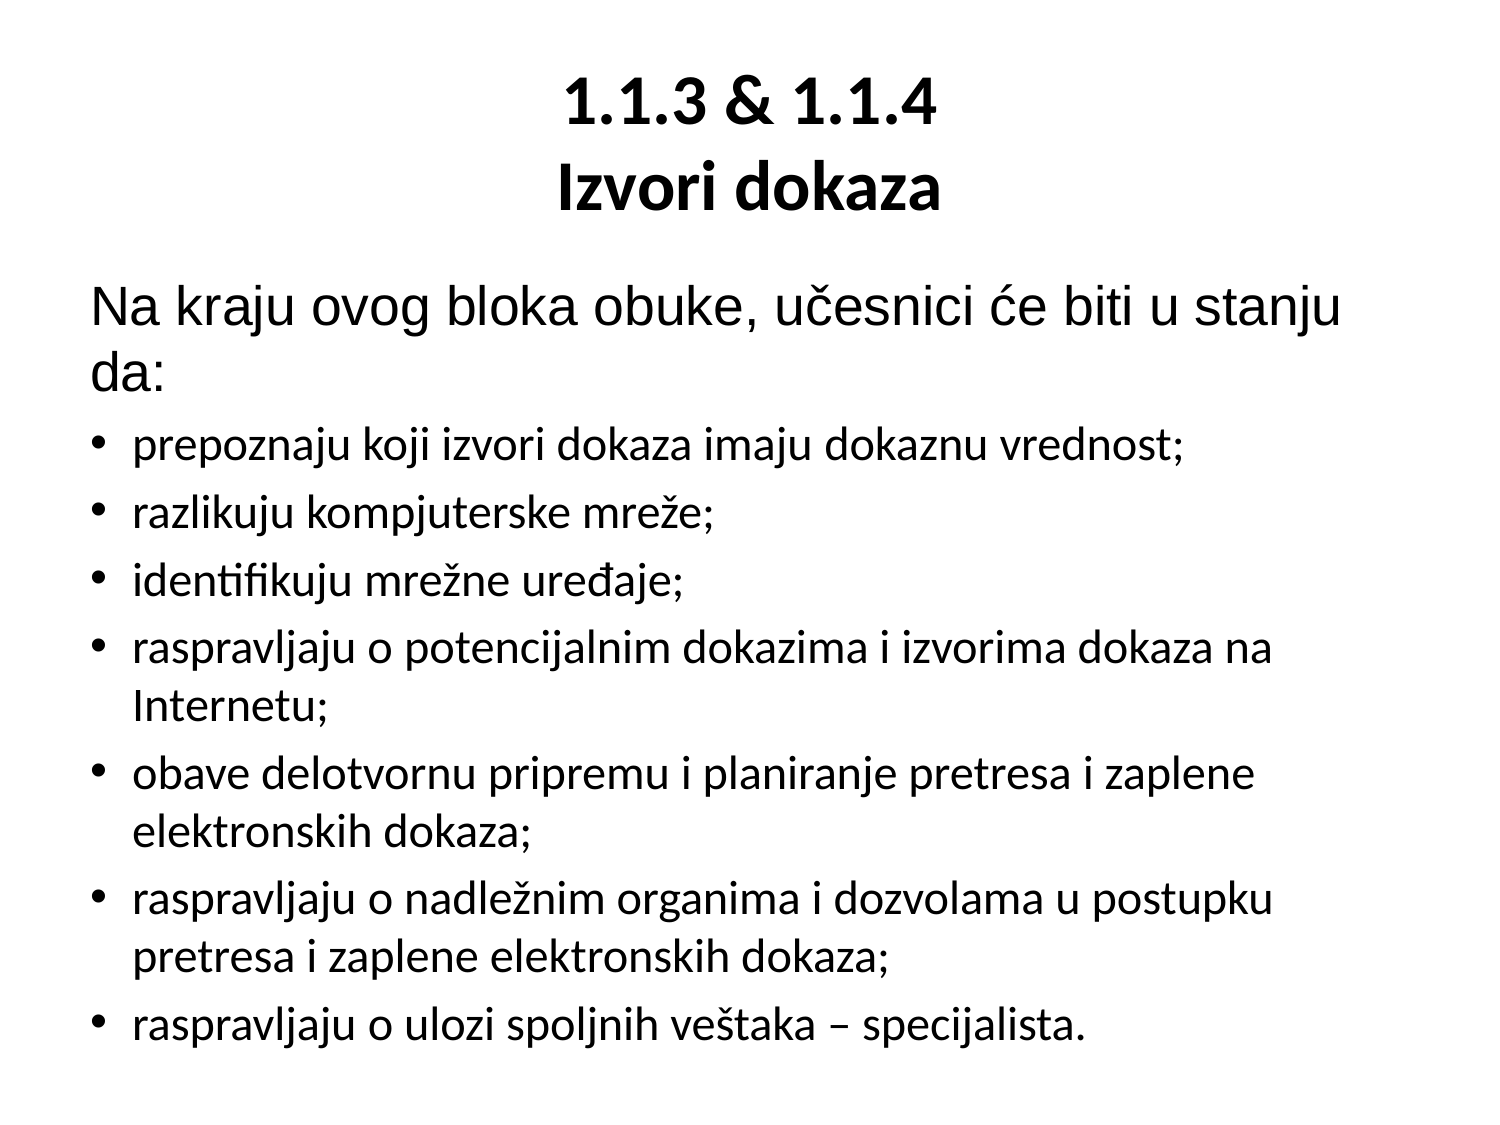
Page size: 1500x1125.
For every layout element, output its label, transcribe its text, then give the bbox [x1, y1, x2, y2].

list Na kraju ovog bloka obuke, učesnici će biti u stanju da: prepoznaju koji izvori dokaza imaju dokaznu vrednost; razlikuju kompjuterske mreže; identifikuju mrežne uređaje; raspravljaju o potencijalnim dokazima i izvorima dokaza na Internetu; obave delotvornu pripremu i planiranje pretresa i zaplene elektronskih dokaza; raspravljaju o nadležnim organima i dozvolama u postupku pretresa i zaplene elektronskih dokaza; raspravljaju o ulozi spoljnih veštaka – specijalista. [74, 262, 1426, 1061]
title 1.1.3 & 1.1.4 Izvori dokaza [74, 44, 1426, 233]
